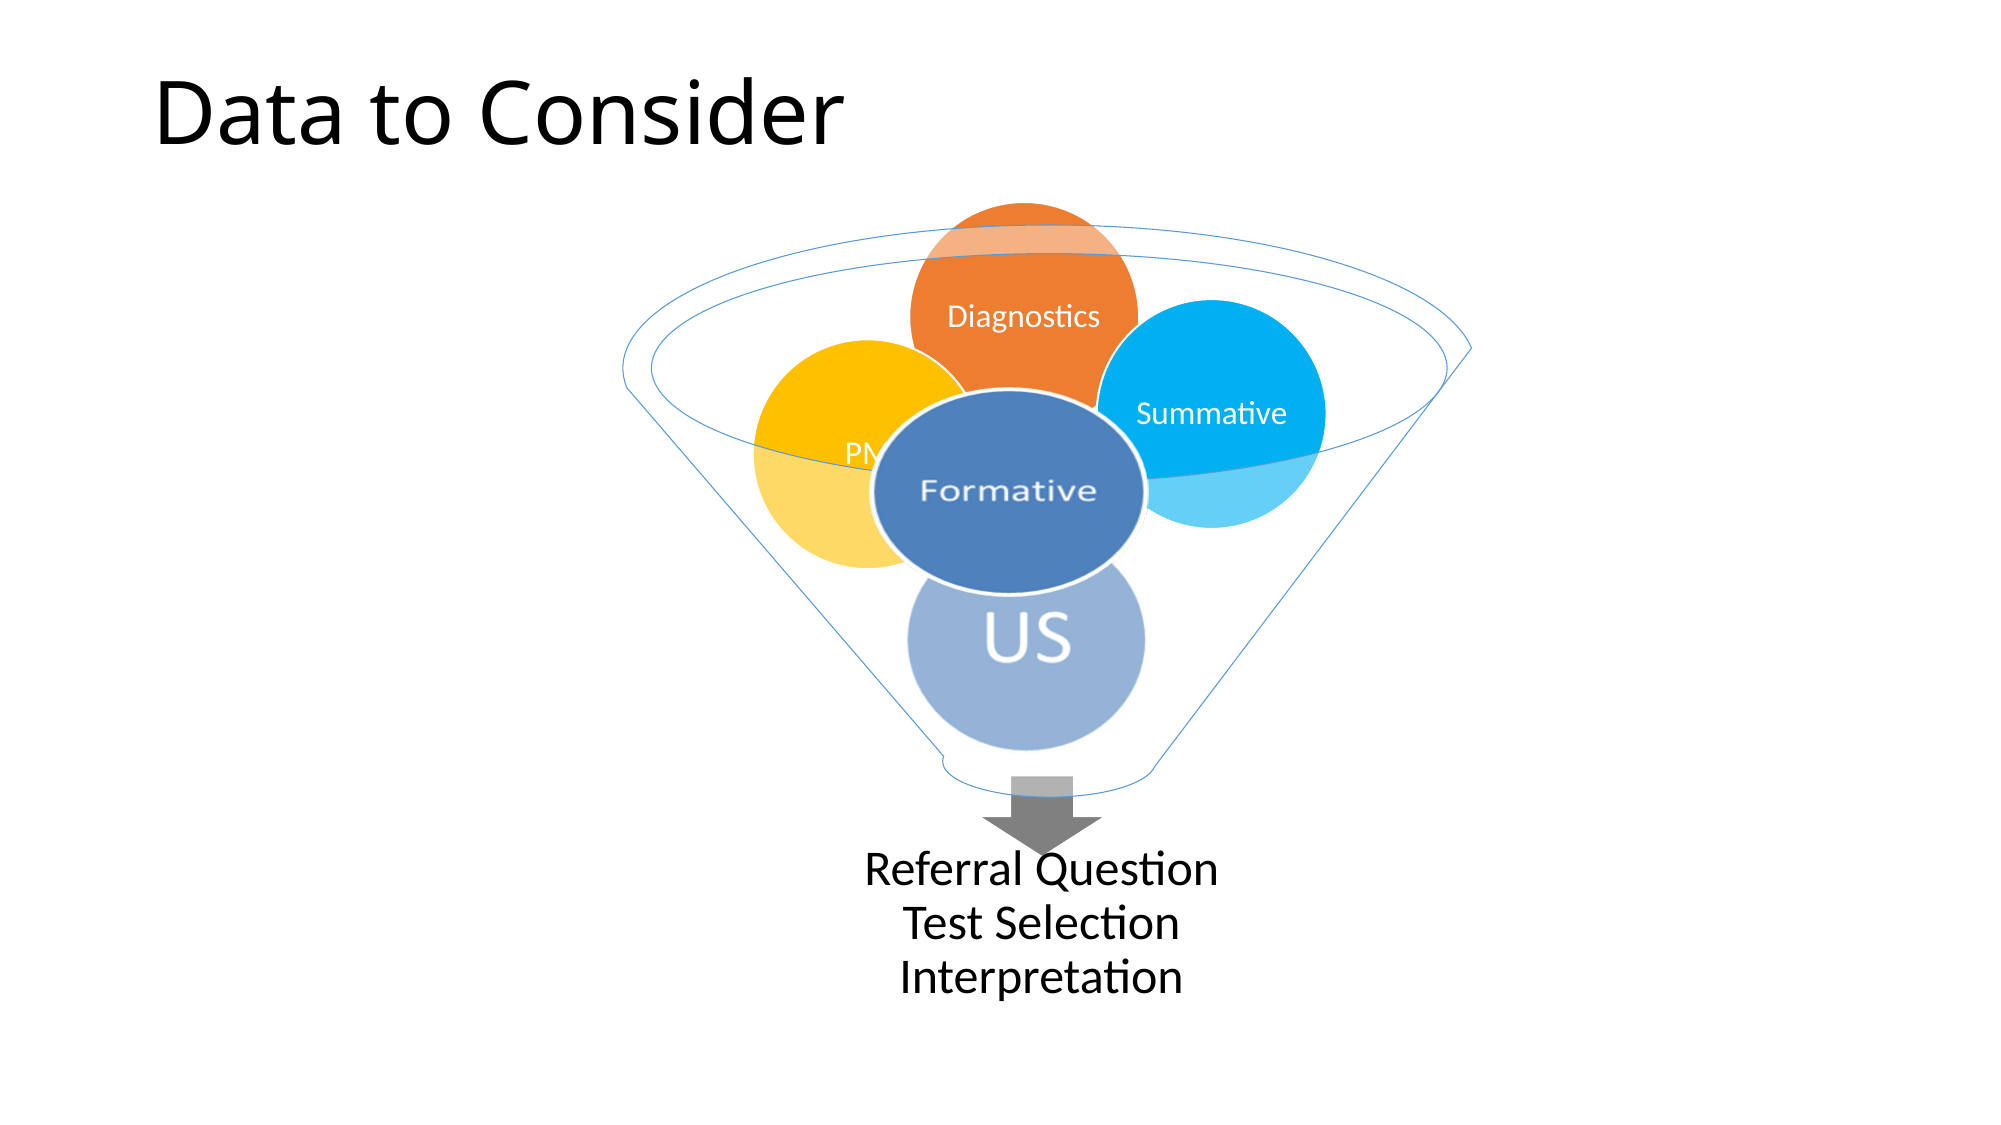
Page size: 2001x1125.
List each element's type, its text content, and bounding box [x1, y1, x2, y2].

picture [1139, 403, 1149, 424]
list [133, 187, 1950, 1006]
picture [869, 387, 1149, 597]
title Data to Consider [137, 59, 1863, 187]
